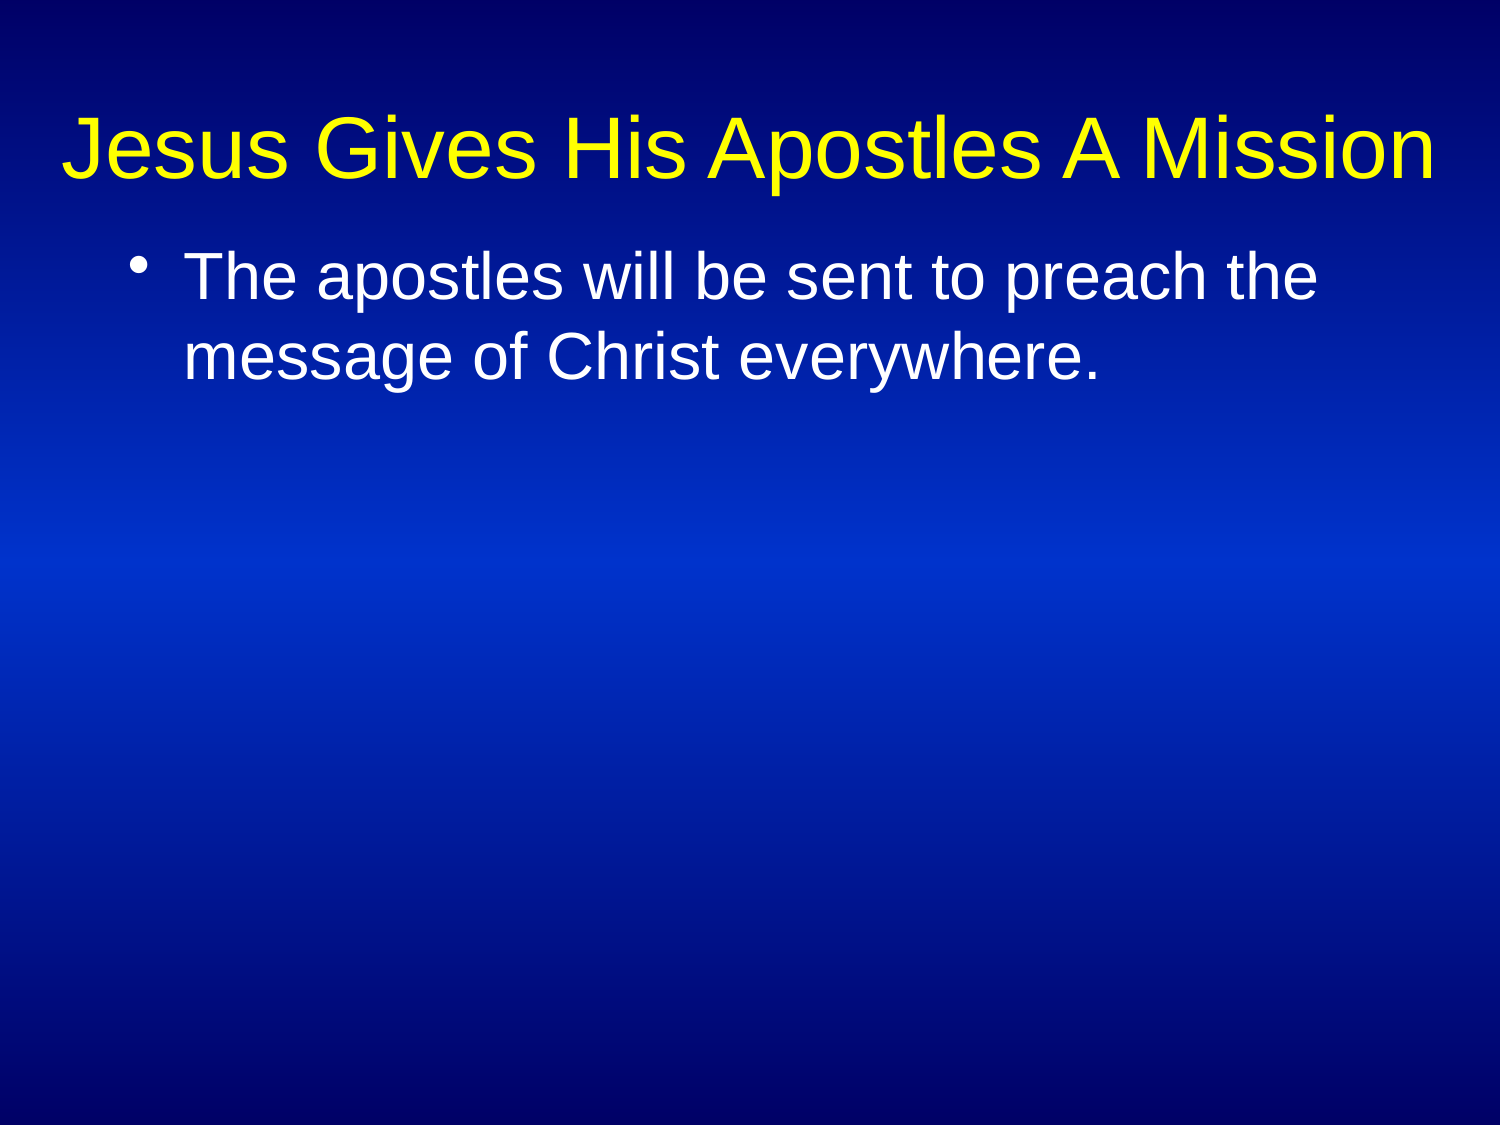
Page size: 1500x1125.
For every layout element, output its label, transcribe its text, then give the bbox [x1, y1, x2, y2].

list The apostles will be sent to preach the message of Christ everywhere. [112, 224, 1463, 1125]
title Jesus Gives His Apostles A Mission [37, 50, 1463, 238]
